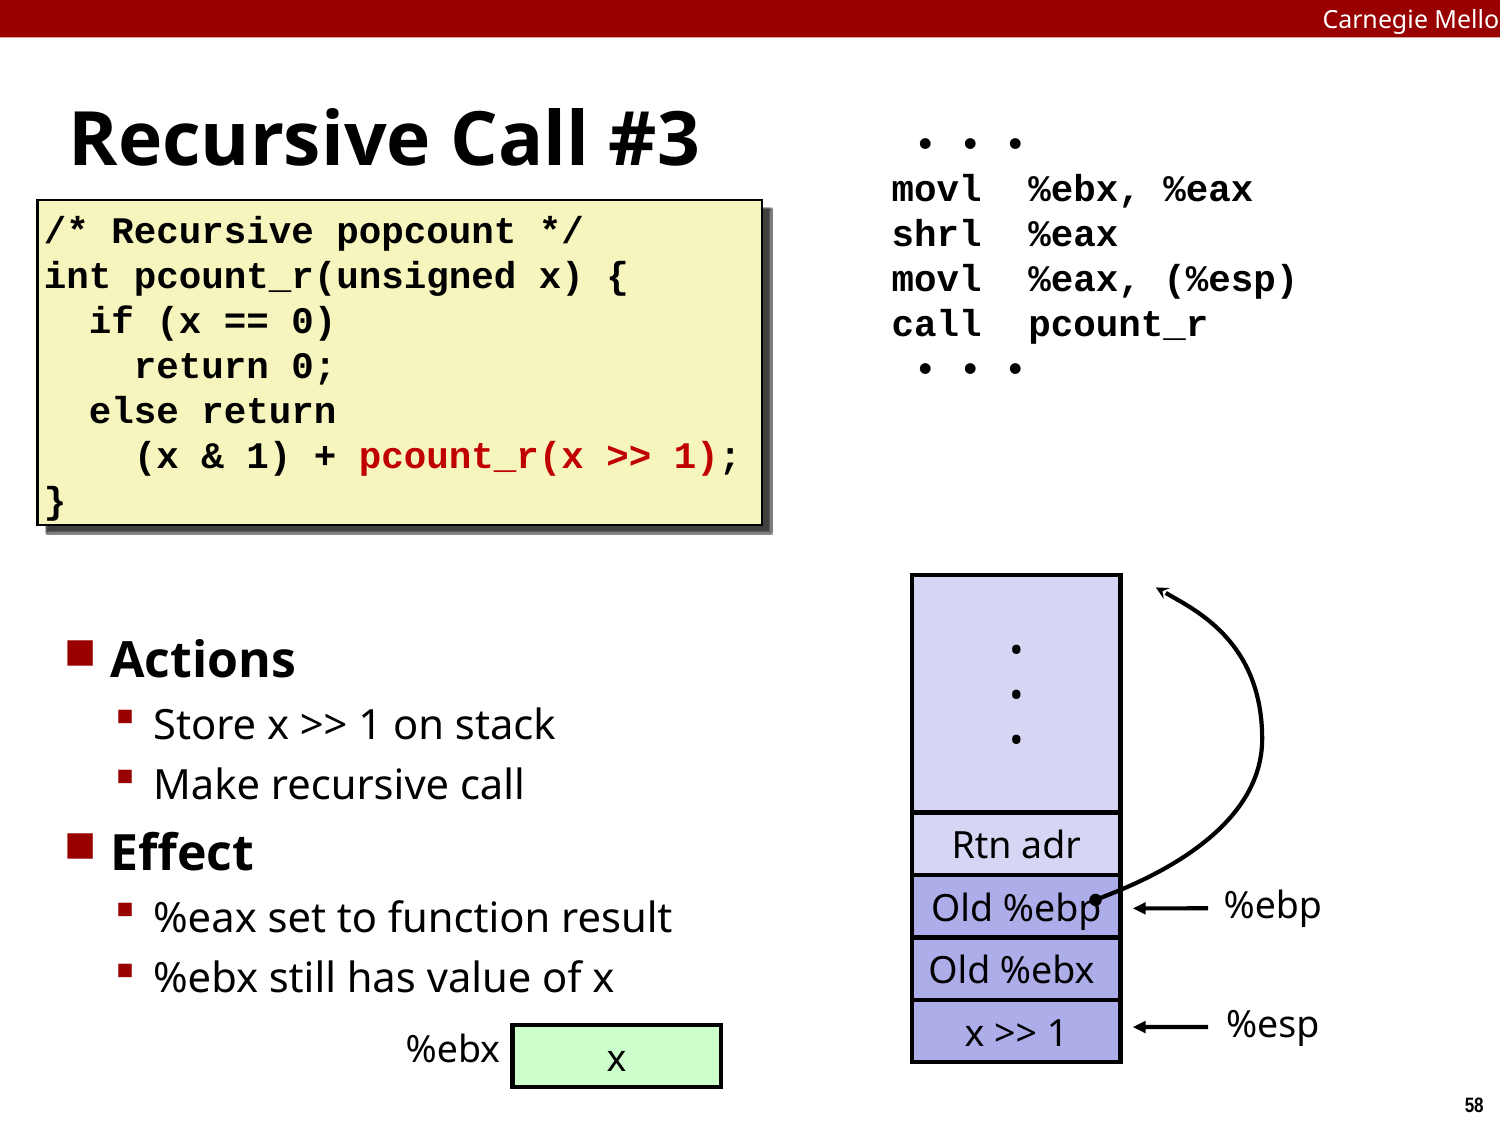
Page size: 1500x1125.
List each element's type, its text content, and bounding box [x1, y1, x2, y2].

text_box x >> 1 [912, 999, 1121, 1063]
list Actions Store x >> 1 on stack Make recursive call Effect %eax set to function result %ebx still has value of x [62, 620, 736, 963]
text_box %ebp [1223, 881, 1323, 927]
text_box • • • movl %ebx, %eax shrl %eax movl %eax, (%esp) call pcount_r • • • [799, 112, 1377, 500]
text_box • • • [912, 574, 1121, 813]
text_box %esp [1225, 999, 1320, 1045]
text_box [1133, 1020, 1209, 1034]
text_box Old %ebx [912, 937, 1121, 999]
text_box [1089, 587, 1263, 907]
text_box /* Recursive popcount */ int pcount_r(unsigned x) { if (x == 0) return 0; else return (x & 1) + pcount_r(x >> 1); } [37, 200, 763, 525]
title Recursive Call #3 [62, 41, 1438, 230]
text_box [1133, 902, 1209, 915]
text_box [0, 0, 1500, 38]
text_box Old %ebp [912, 874, 1121, 937]
text_box x [512, 1024, 721, 1088]
text_box %ebx [387, 1024, 500, 1071]
text_box Carnegie Mellon [1322, 3, 1500, 33]
text_box Rtn adr [912, 813, 1112, 874]
